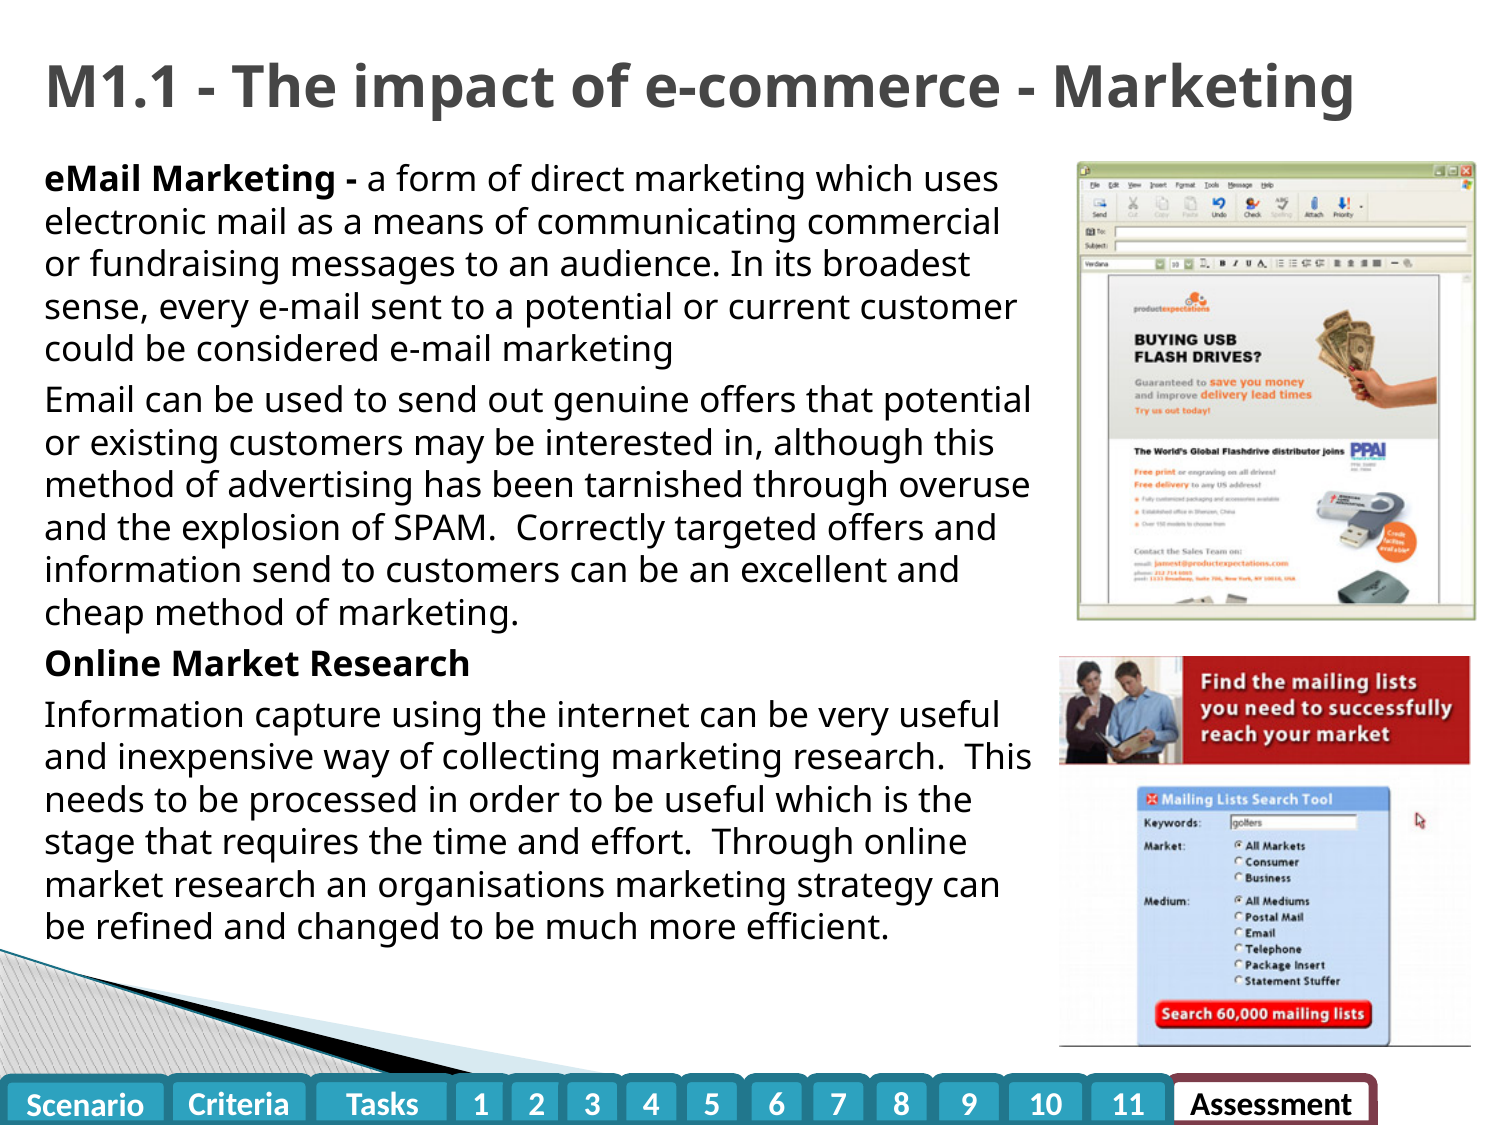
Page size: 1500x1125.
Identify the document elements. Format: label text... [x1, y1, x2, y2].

list eMail Marketing - a form of direct marketing which uses electronic mail as a means of communicating commercial or fundraising messages to an audience. In its broadest sense, every e-mail sent to a potential or current customer could be considered e-mail marketing Email can be used to send out genuine offers that potential or existing customers may be interested in, although this method of advertising has been tarnished through overuse and the explosion of SPAM. Correctly targeted offers and information send to customers can be an excellent and cheap method of marketing. Online Market Research Information capture using the internet can be very useful and inexpensive way of collecting marketing research. This needs to be processed in order to be useful which is the stage that requires the time and effort. Through online market research an organisations marketing strategy can be refined and changed to be much more efficient. [29, 149, 1060, 1012]
picture [1075, 160, 1477, 622]
picture [1058, 656, 1471, 1047]
text_box M1.1 - The impact of e-commerce - Marketing [29, 19, 1463, 149]
